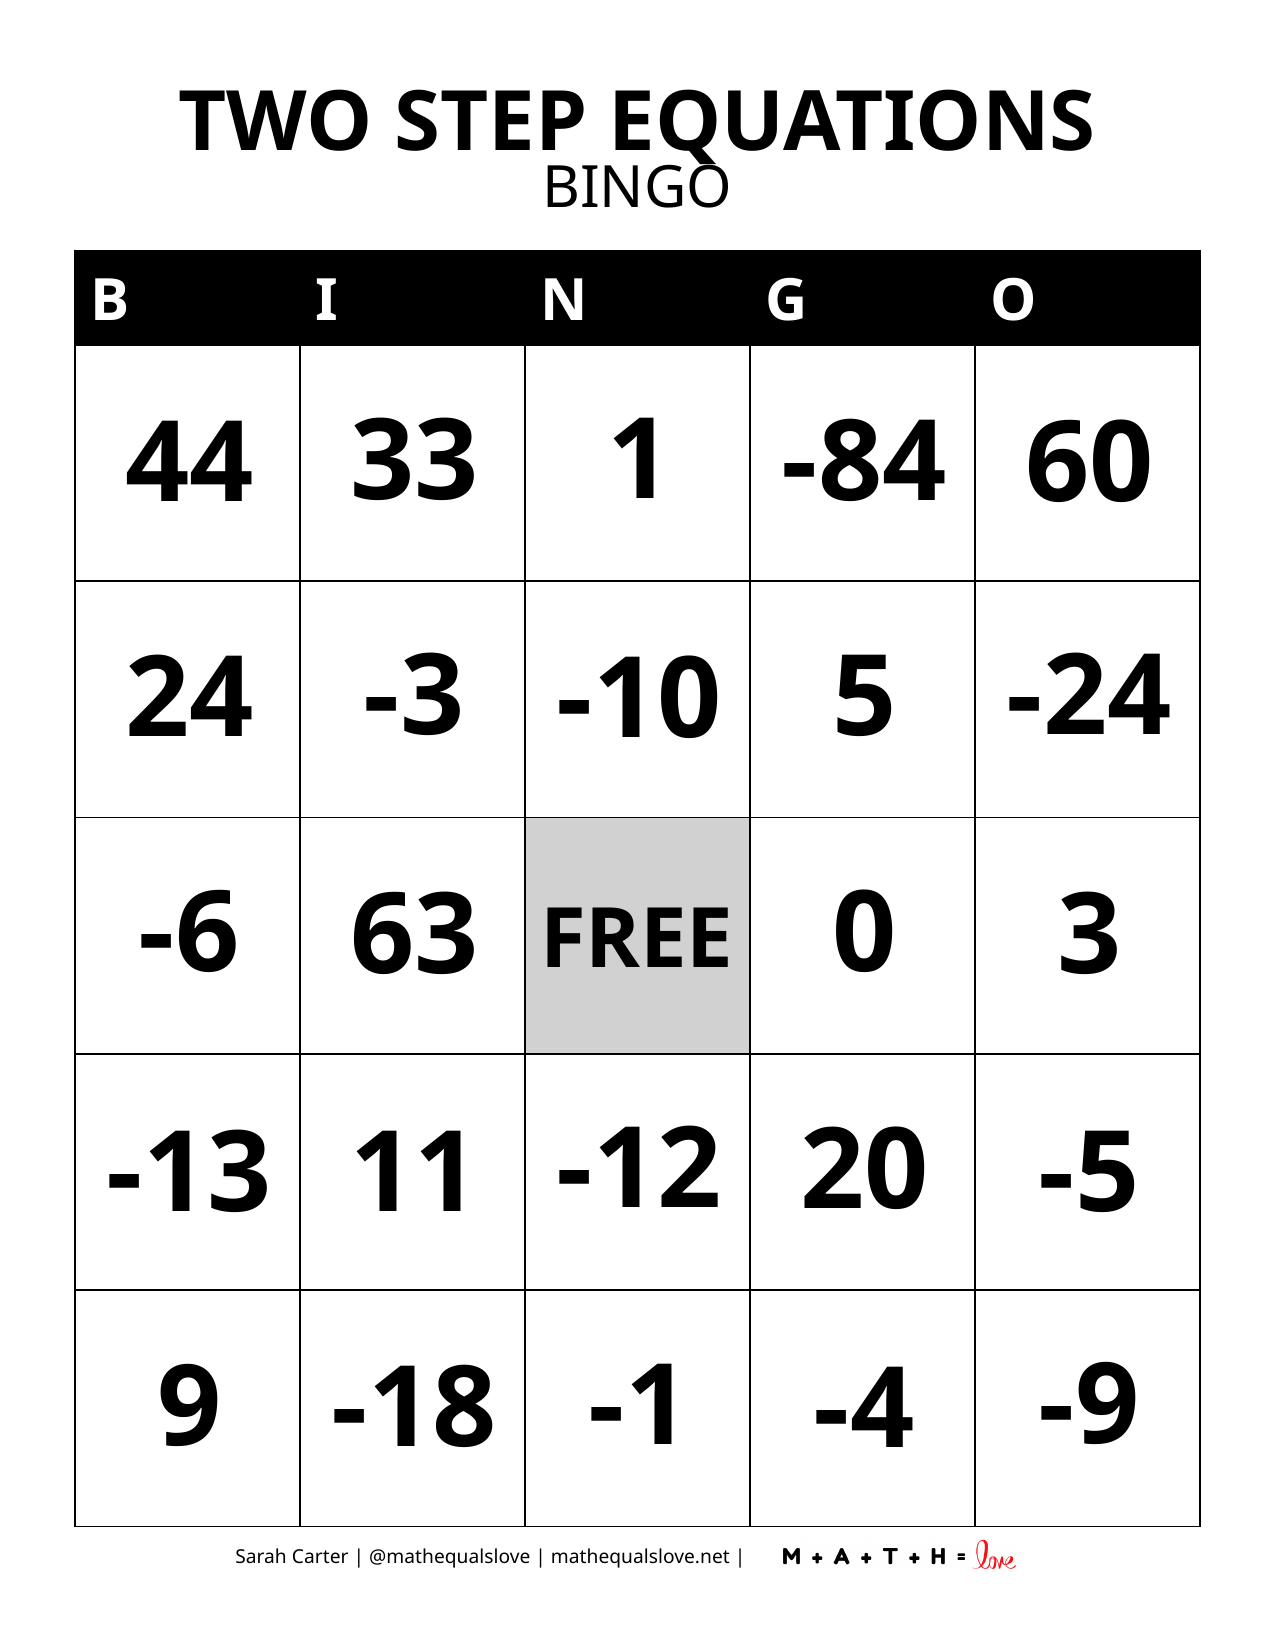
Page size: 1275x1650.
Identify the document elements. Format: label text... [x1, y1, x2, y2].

text_box 1 [525, 429, 753, 477]
table_cell [976, 1190, 1199, 1289]
table_cell [526, 1186, 749, 1289]
text_box -5 [975, 1142, 1203, 1190]
table_cell [976, 713, 1199, 817]
text_box 60 [975, 432, 1203, 480]
text_box 5 [750, 666, 978, 714]
table_cell [76, 818, 299, 903]
table_cell [976, 1055, 1199, 1142]
table_cell [976, 953, 1199, 1053]
text_box 0 [750, 903, 978, 951]
table_cell [976, 346, 1199, 432]
table_cell [976, 1291, 1199, 1374]
table_cell [76, 1291, 299, 1376]
table_header I [301, 251, 524, 344]
table_cell [301, 818, 524, 905]
table_cell [76, 951, 299, 1053]
text_box -1 [525, 1375, 753, 1423]
text_box -12 [525, 1138, 753, 1186]
text_box TWO STEP EQUATIONS [74, 59, 1200, 175]
table_cell [526, 1291, 749, 1375]
text_box -24 [975, 665, 1203, 713]
table_cell [976, 1422, 1199, 1526]
table_cell [301, 1291, 524, 1377]
table_cell [301, 582, 524, 665]
table_cell [751, 1188, 974, 1289]
text_box 11 [303, 1142, 528, 1190]
table_cell [976, 818, 1199, 905]
text_box -3 [300, 665, 528, 713]
table_cell [526, 346, 749, 429]
text_box 63 [300, 905, 528, 953]
table_cell [751, 479, 974, 580]
text_box 9 [75, 1376, 303, 1424]
text_box -84 [750, 431, 978, 479]
table_cell [751, 951, 974, 1053]
table_cell [751, 582, 974, 666]
table_header B [76, 251, 299, 344]
table_cell [976, 582, 1199, 665]
table_cell [76, 1190, 299, 1289]
table_cell [301, 1425, 524, 1526]
text_box -13 [75, 1142, 303, 1190]
table_cell [751, 1291, 974, 1378]
table_cell [751, 714, 974, 817]
table_cell [76, 1424, 299, 1526]
text_box -6 [75, 903, 303, 951]
table_cell [526, 1423, 749, 1526]
table_header G [751, 251, 974, 344]
text_box BINGO [74, 175, 1200, 226]
table_cell [301, 346, 524, 430]
table_cell [751, 1426, 974, 1526]
table_cell [526, 1055, 749, 1138]
text_box -18 [300, 1377, 528, 1425]
table_cell FREE [526, 818, 749, 1053]
table_cell [301, 1190, 524, 1289]
text_box 33 [300, 430, 528, 478]
table_cell [301, 713, 524, 817]
table_cell [76, 715, 299, 817]
text_box 20 [750, 1140, 978, 1188]
table_cell [76, 346, 299, 433]
table_cell [751, 346, 974, 431]
text_box -9 [975, 1374, 1203, 1422]
text_box 24 [75, 667, 303, 715]
table_cell [751, 1055, 974, 1140]
table_cell [301, 953, 524, 1053]
text_box -10 [525, 668, 753, 716]
text_box 3 [975, 905, 1203, 953]
table_header O [976, 251, 1199, 344]
table_cell [526, 477, 749, 580]
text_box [220, 1535, 1055, 1576]
table_cell [76, 582, 299, 667]
text_box 44 [75, 433, 303, 481]
table_cell [976, 480, 1199, 580]
table_cell [526, 582, 749, 668]
table_header N [526, 251, 749, 344]
table_cell [76, 1055, 299, 1142]
table_cell [751, 818, 974, 903]
table_cell [301, 478, 524, 580]
table_cell [301, 1055, 524, 1142]
table_cell [526, 716, 749, 817]
text_box -4 [750, 1378, 978, 1426]
table_cell [76, 481, 299, 580]
